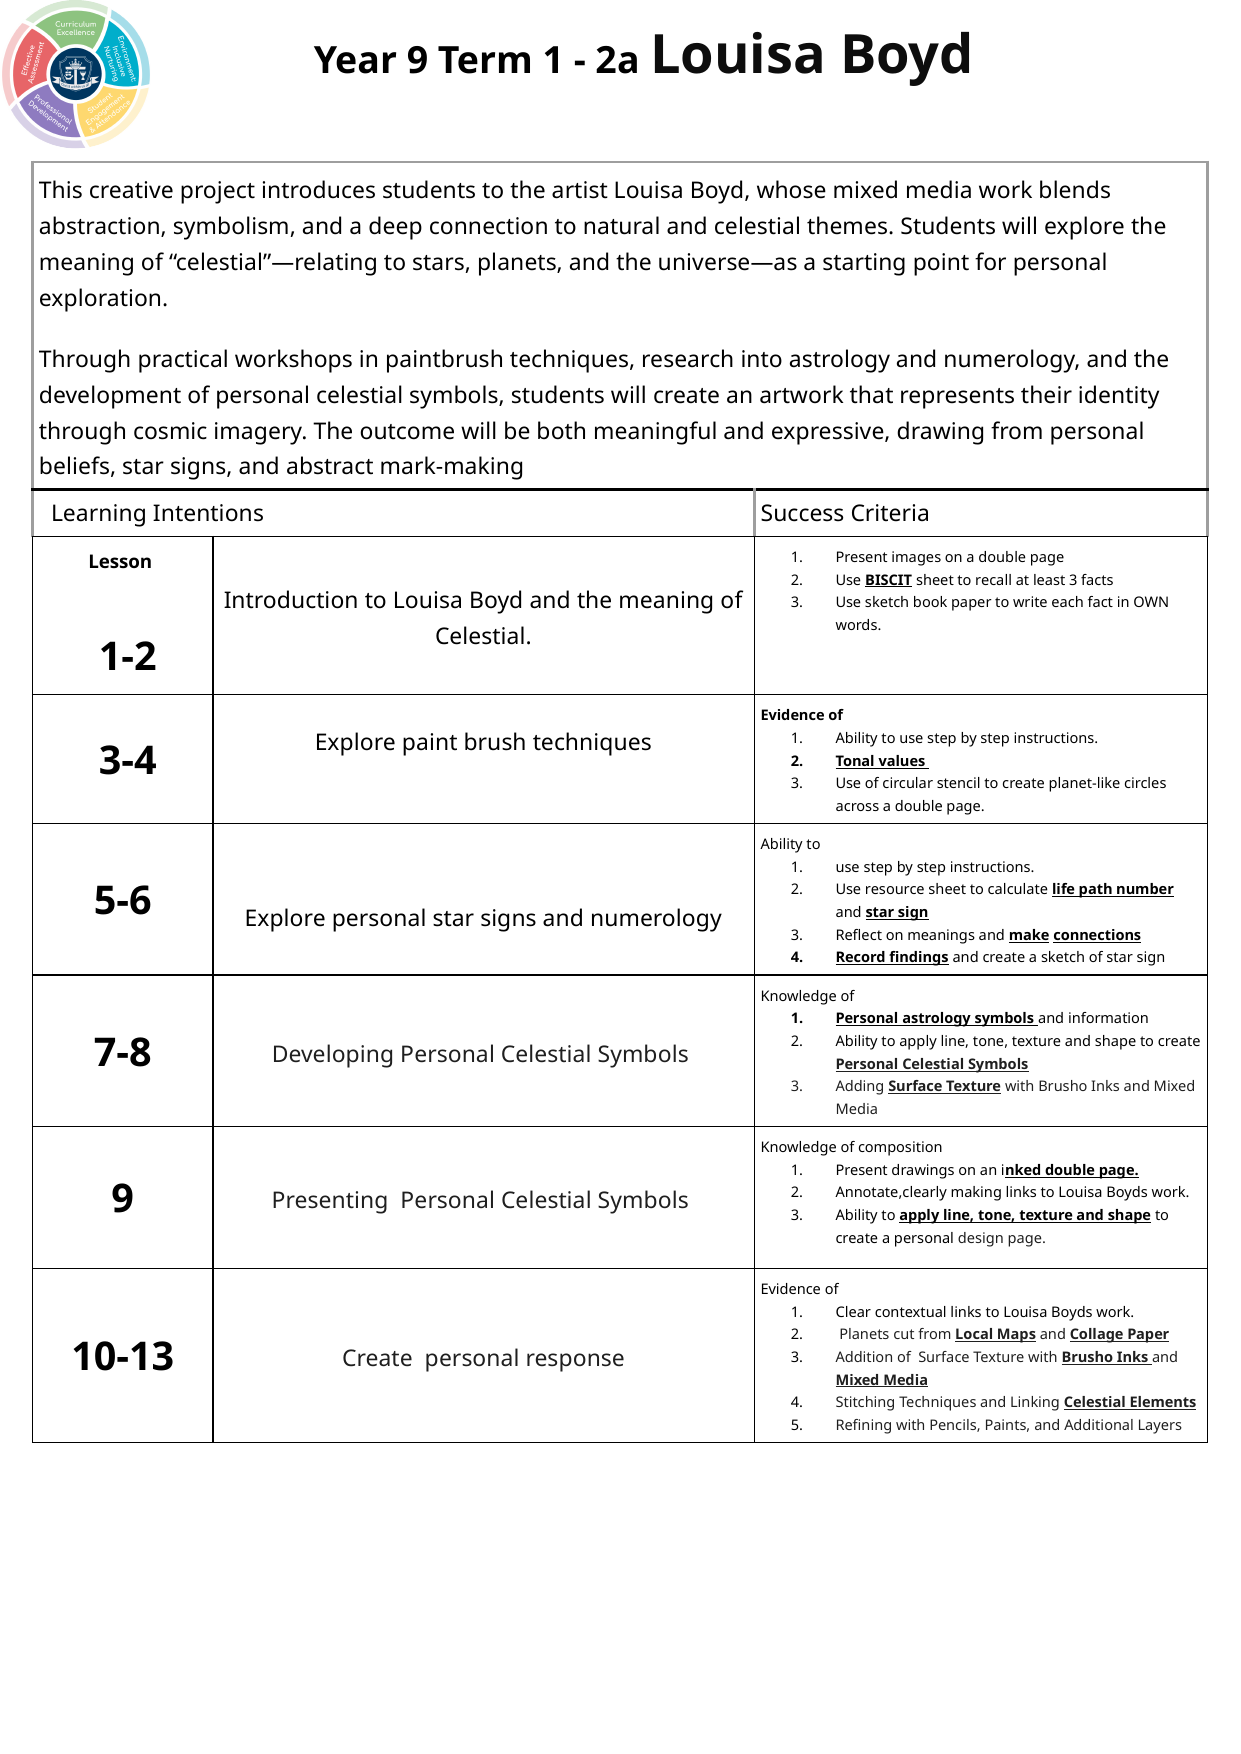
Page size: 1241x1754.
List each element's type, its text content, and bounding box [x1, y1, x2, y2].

text_box Year 9 Term 1 - 2a Louisa Boyd [156, 22, 1241, 116]
table_cell Ability to use step by step instructions. Use resource sheet to calculate life path number and star sign Reflect on meanings and make connections Record findings and create a sketch of star sign [755, 824, 1207, 974]
table_cell 9 [33, 1127, 212, 1268]
table_cell Create personal response [214, 1269, 754, 1442]
picture [0, 0, 151, 149]
table_cell Present images on a double page Use BISCIT sheet to recall at least 3 facts Use sketch book paper to write each fact in OWN words. [755, 537, 1207, 694]
table_cell 5-6 [33, 824, 212, 974]
table_cell Evidence of Clear contextual links to Louisa Boyds work. Planets cut from Local Maps and Collage Paper Addition of Surface Texture with Brusho Inks and Mixed Media Stitching Techniques and Linking Celestial Elements Refining with Pencils, Paints, and Additional Layers [755, 1269, 1207, 1442]
table_header This creative project introduces students to the artist Louisa Boyd, whose mixed media work blends abstraction, symbolism, and a deep connection to natural and celestial themes. Students will explore the meaning of “celestial”—relating to stars, planets, and the universe—as a starting point for personal exploration. Through practical workshops in paintbrush techniques, research into astrology and numerology, and the development of personal celestial symbols, students will create an artwork that represents their identity through cosmic imagery. The outcome will be both meaningful and expressive, drawing from personal beliefs, star signs, and abstract mark-making [34, 163, 1206, 488]
table_cell Knowledge of composition Present drawings on an inked double page. Annotate,clearly making links to Louisa Boyds work. Ability to apply line, tone, texture and shape to create a personal design page. [755, 1127, 1207, 1268]
table_cell Explore paint brush techniques [214, 695, 754, 823]
table_cell Success Criteria [756, 491, 1206, 536]
table_cell Learning Intentions [34, 491, 753, 536]
table_cell Developing Personal Celestial Symbols [214, 976, 754, 1126]
table_cell Knowledge of Personal astrology symbols and information Ability to apply line, tone, texture and shape to create Personal Celestial Symbols Adding Surface Texture with Brusho Inks and Mixed Media [755, 976, 1207, 1126]
table_cell 10-13 [33, 1269, 212, 1442]
table_cell Lesson 1-2 [33, 537, 212, 694]
table_cell Introduction to Louisa Boyd and the meaning of Celestial. [214, 537, 754, 694]
table_cell 7-8 [33, 976, 212, 1126]
table_cell Evidence of Ability to use step by step instructions. Tonal values Use of circular stencil to create planet-like circles across a double page. [755, 695, 1207, 823]
table_cell Presenting Personal Celestial Symbols [214, 1127, 754, 1268]
table_cell Explore personal star signs and numerology [214, 824, 754, 974]
table_cell 3-4 [33, 695, 212, 823]
